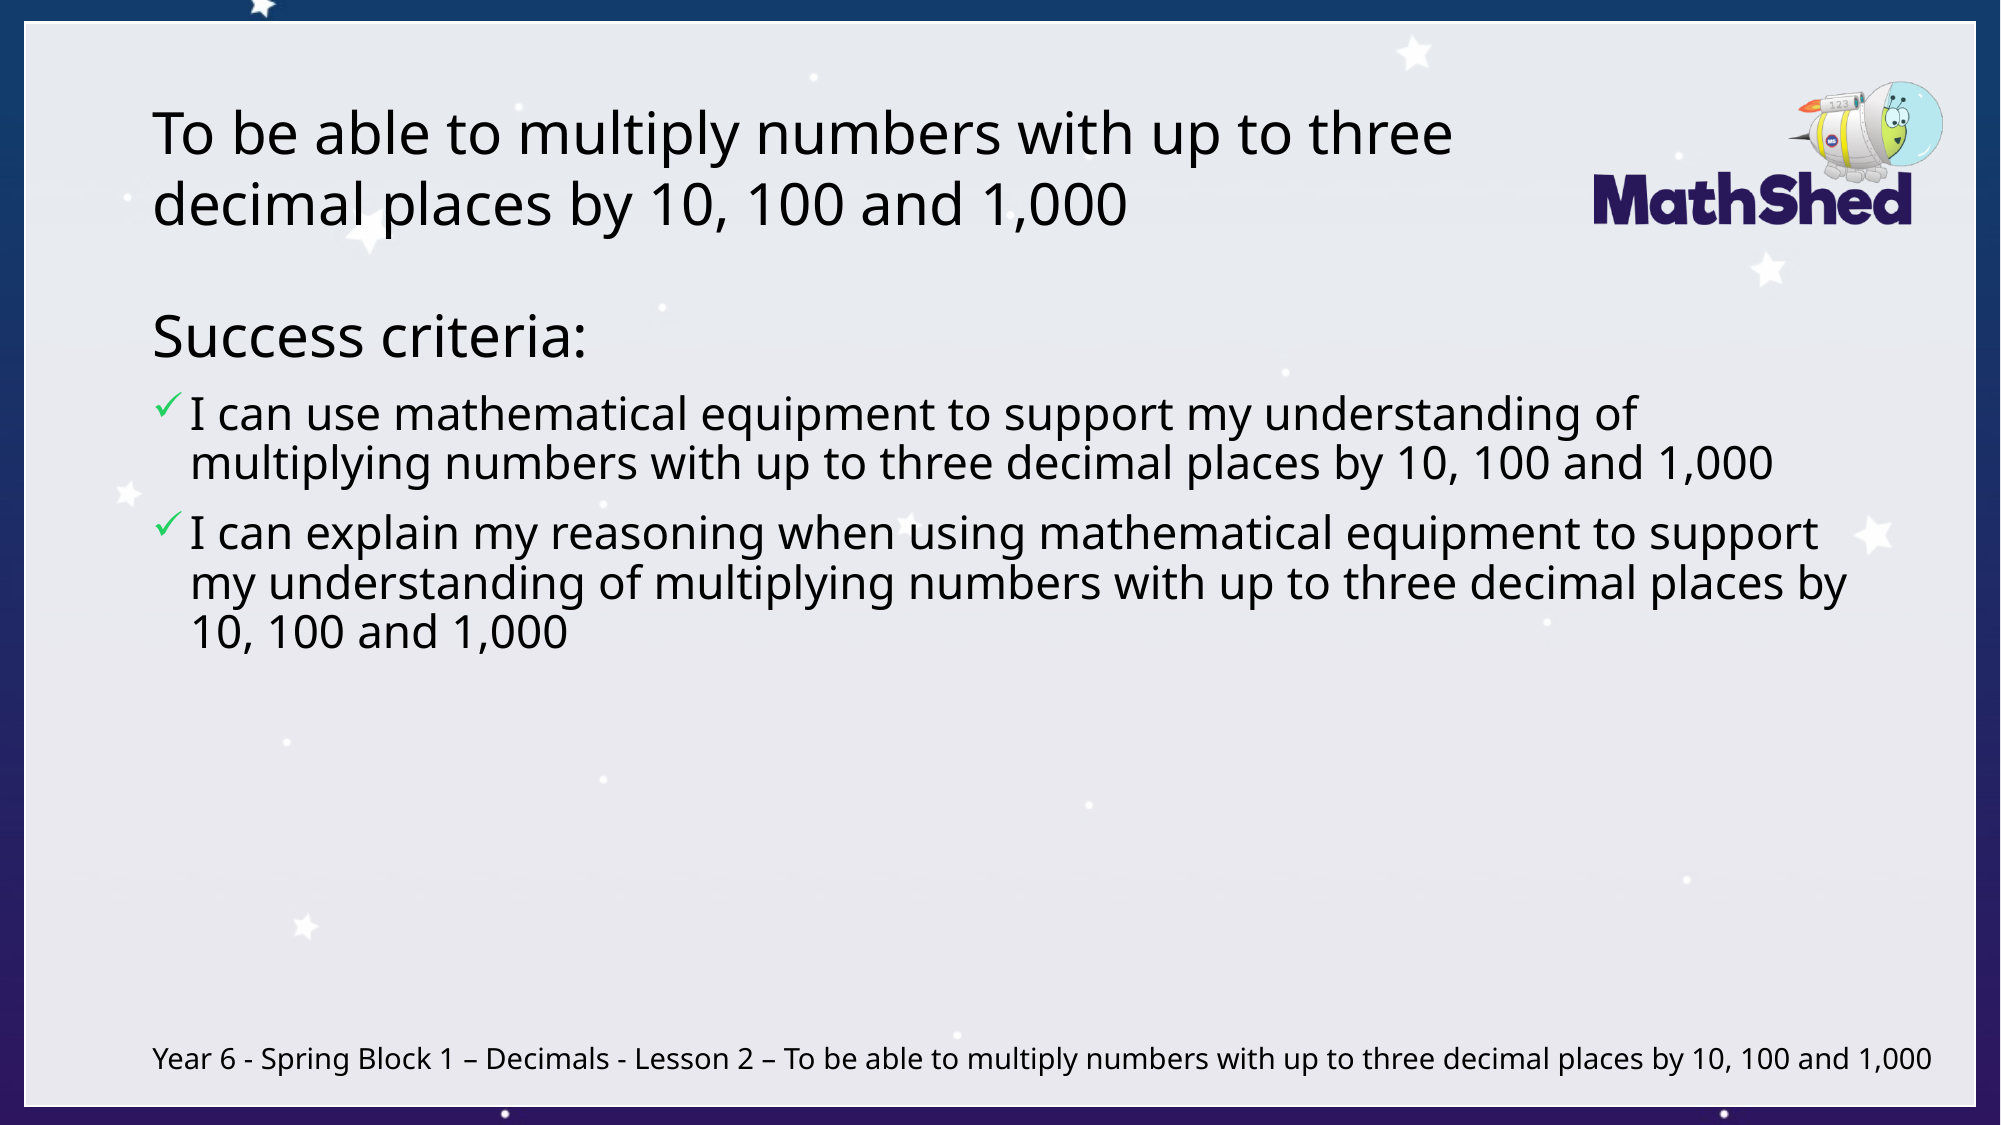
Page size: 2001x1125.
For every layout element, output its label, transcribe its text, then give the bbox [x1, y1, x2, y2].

footer Year 6 - Spring Block 1 – Decimals - Lesson 2 – To be able to multiply numbers with up to three decimal places by 10, 100 and 1,000 [137, 1033, 2000, 1093]
title To be able to multiply numbers with up to three decimal places by 10, 100 and 1,000 [137, 59, 1578, 278]
picture [0, 0, 2001, 1125]
list Success criteria: I can use mathematical equipment to support my understanding of multiplying numbers with up to three decimal places by 10, 100 and 1,000 I can explain my reasoning when using mathematical equipment to support my understanding of multiplying numbers with up to three decimal places by 10, 100 and 1,000 [137, 299, 1898, 1014]
